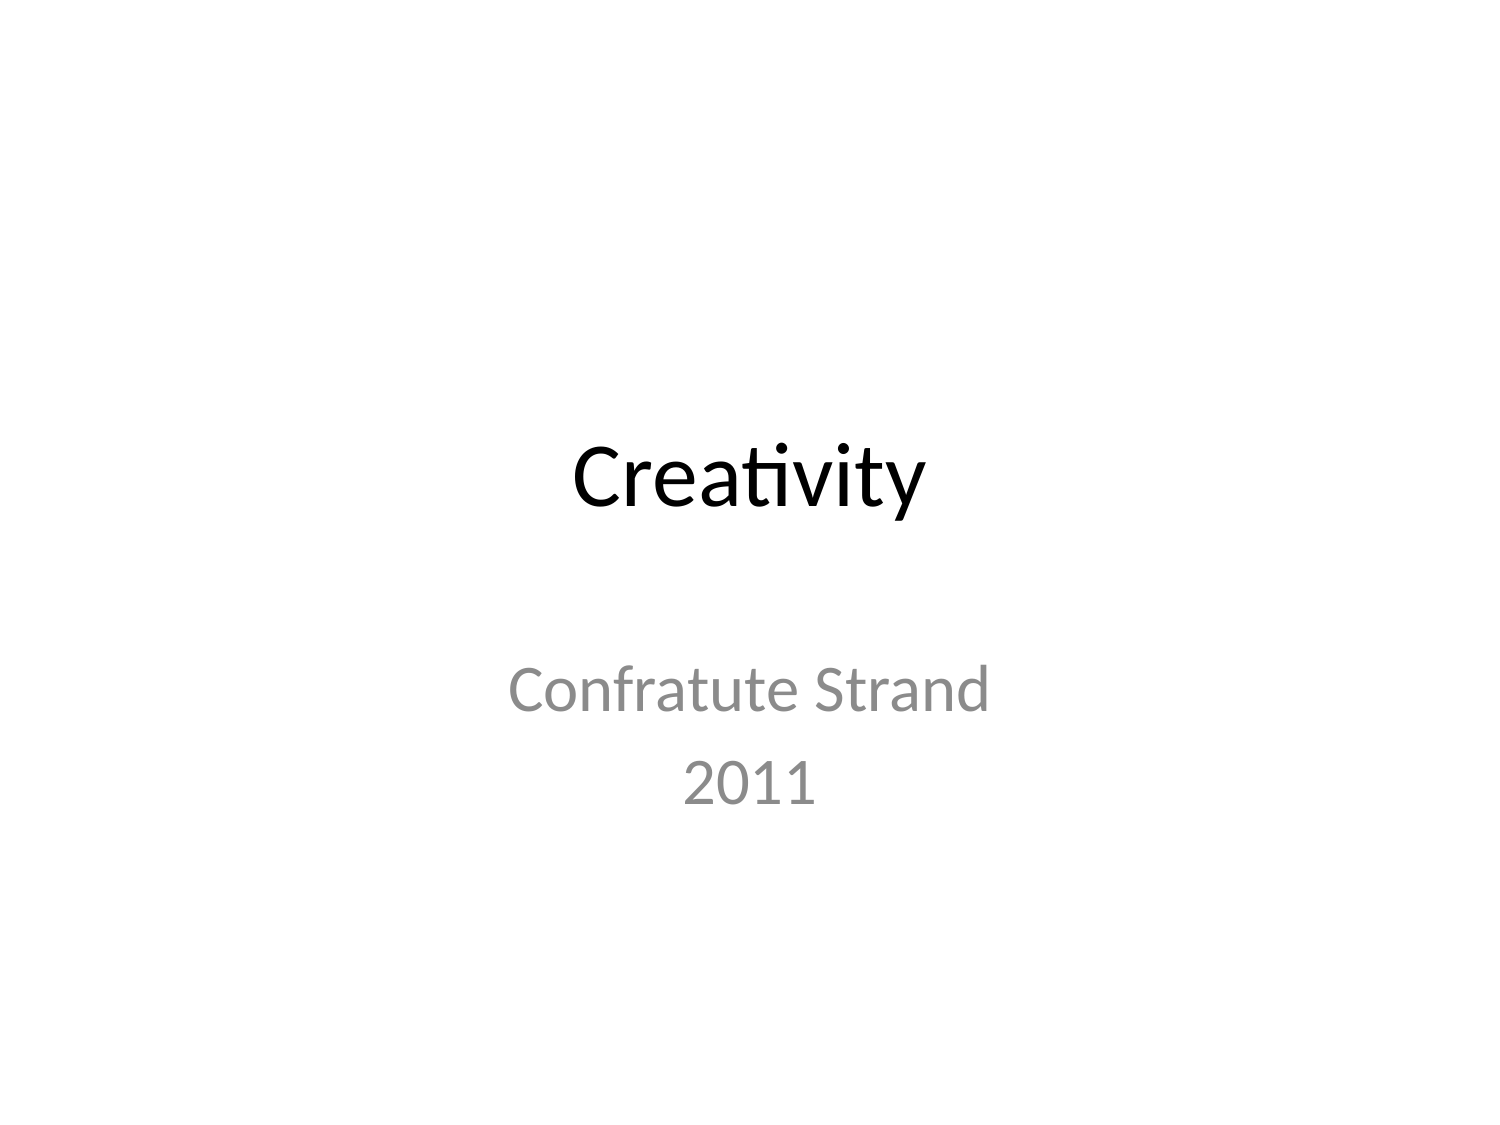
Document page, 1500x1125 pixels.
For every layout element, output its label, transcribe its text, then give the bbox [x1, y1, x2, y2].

title Creativity [112, 349, 1388, 591]
subtitle Confratute Strand 2011 [225, 637, 1275, 925]
